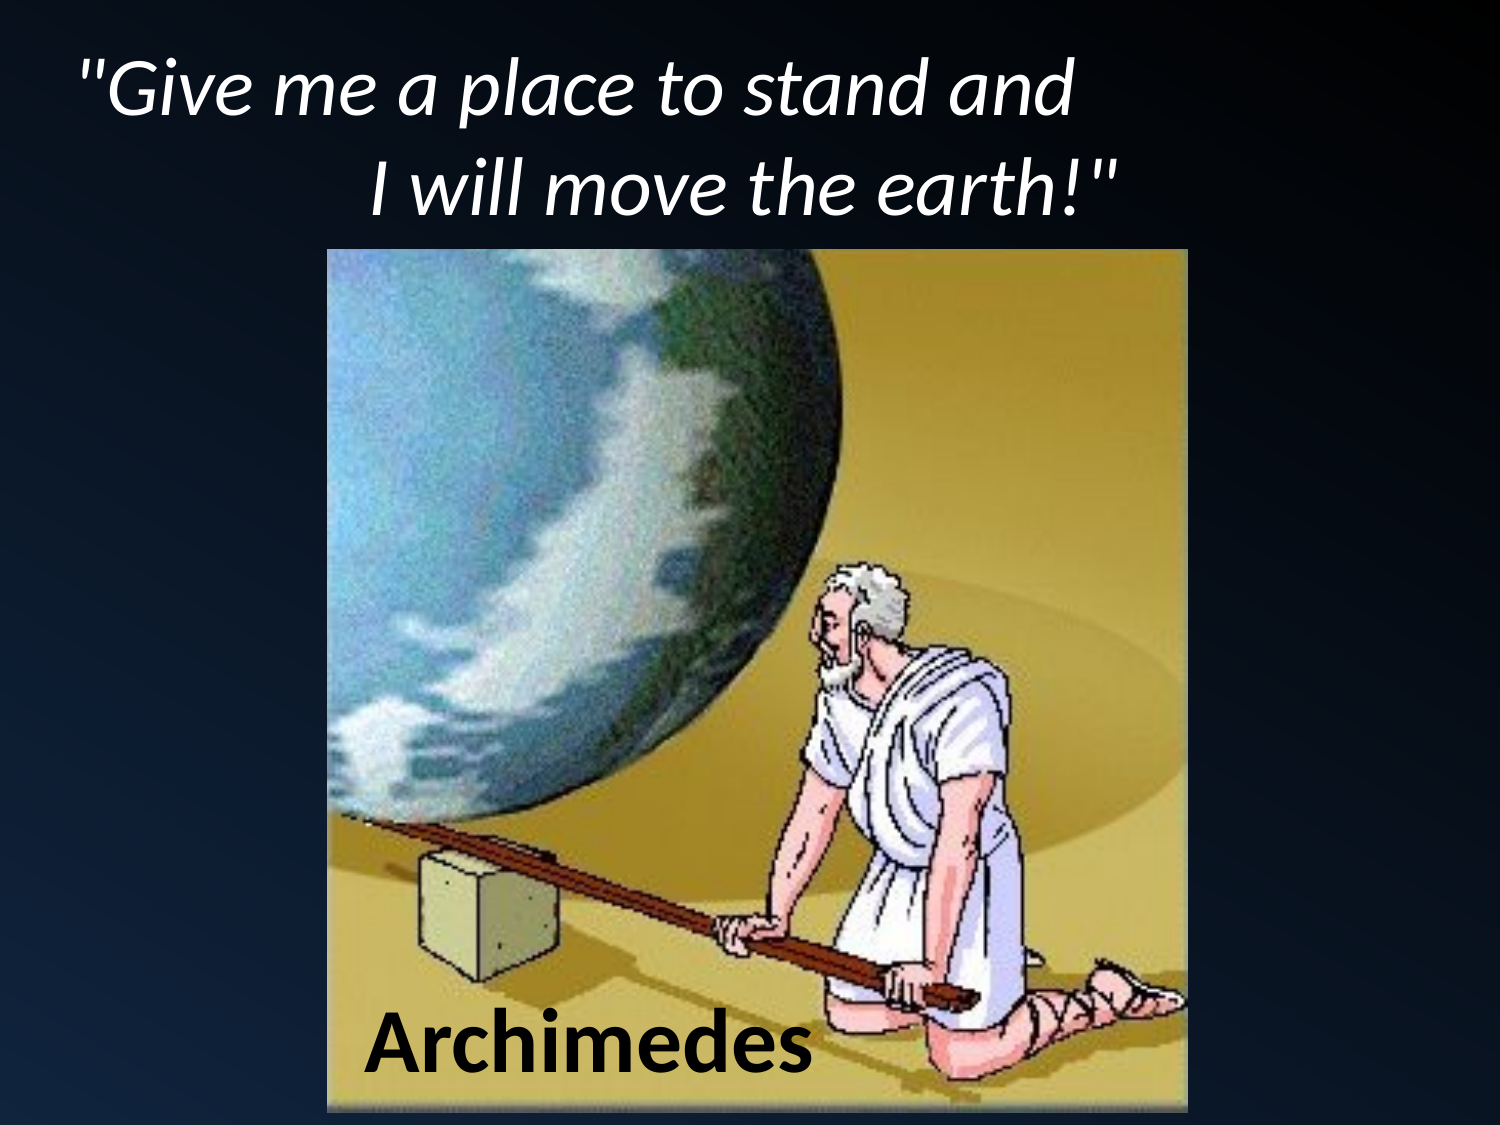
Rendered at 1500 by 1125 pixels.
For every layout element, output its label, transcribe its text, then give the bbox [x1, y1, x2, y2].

text_box "Give me a place to stand and I will move the earth!" [50, 24, 1438, 240]
picture [327, 249, 1188, 1113]
